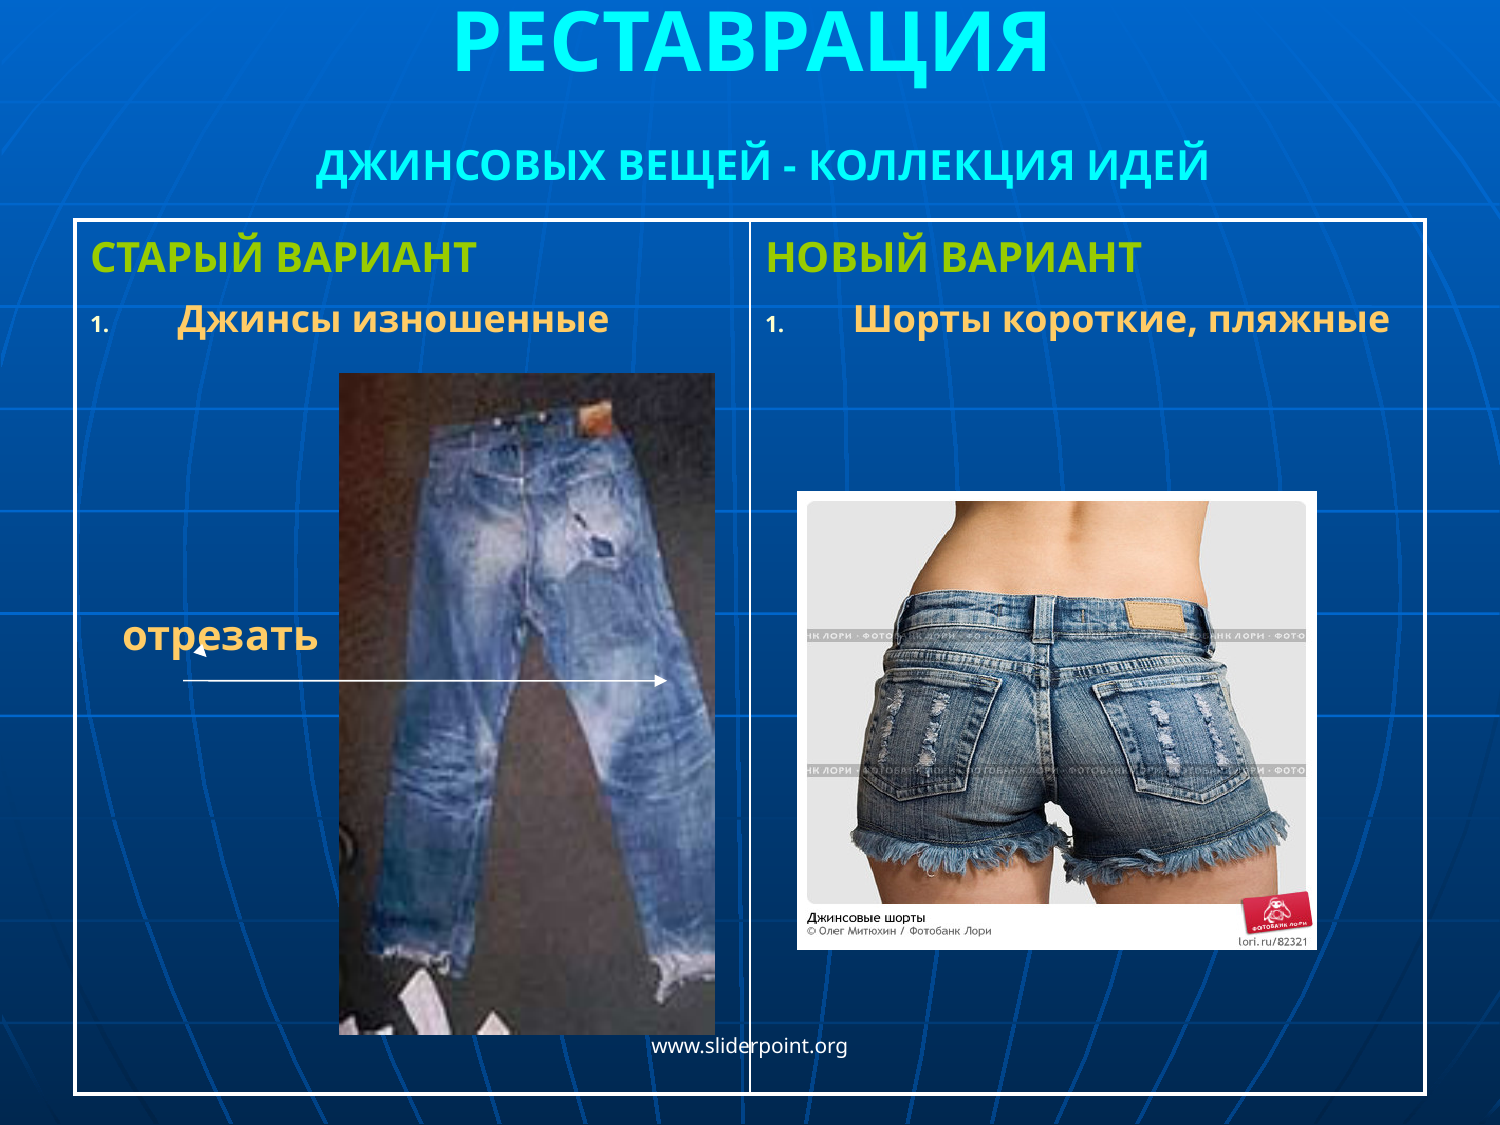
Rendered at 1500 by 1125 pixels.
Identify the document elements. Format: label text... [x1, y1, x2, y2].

table_header НОВЫЙ ВАРИАНТ Шорты короткие, пляжные [751, 222, 1423, 1092]
text_box [193, 643, 207, 658]
footer www.sliderpoint.org [512, 1024, 988, 1101]
picture [796, 491, 1318, 951]
table_header СТАРЫЙ ВАРИАНТ Джинсы изношенные отрезать [77, 222, 749, 1092]
picture [339, 373, 715, 1036]
title РЕСТАВРАЦИЯ ДЖИНСОВЫХ ВЕЩЕЙ - КОЛЛЕКЦИЯ ИДЕЙ [76, 0, 1428, 188]
